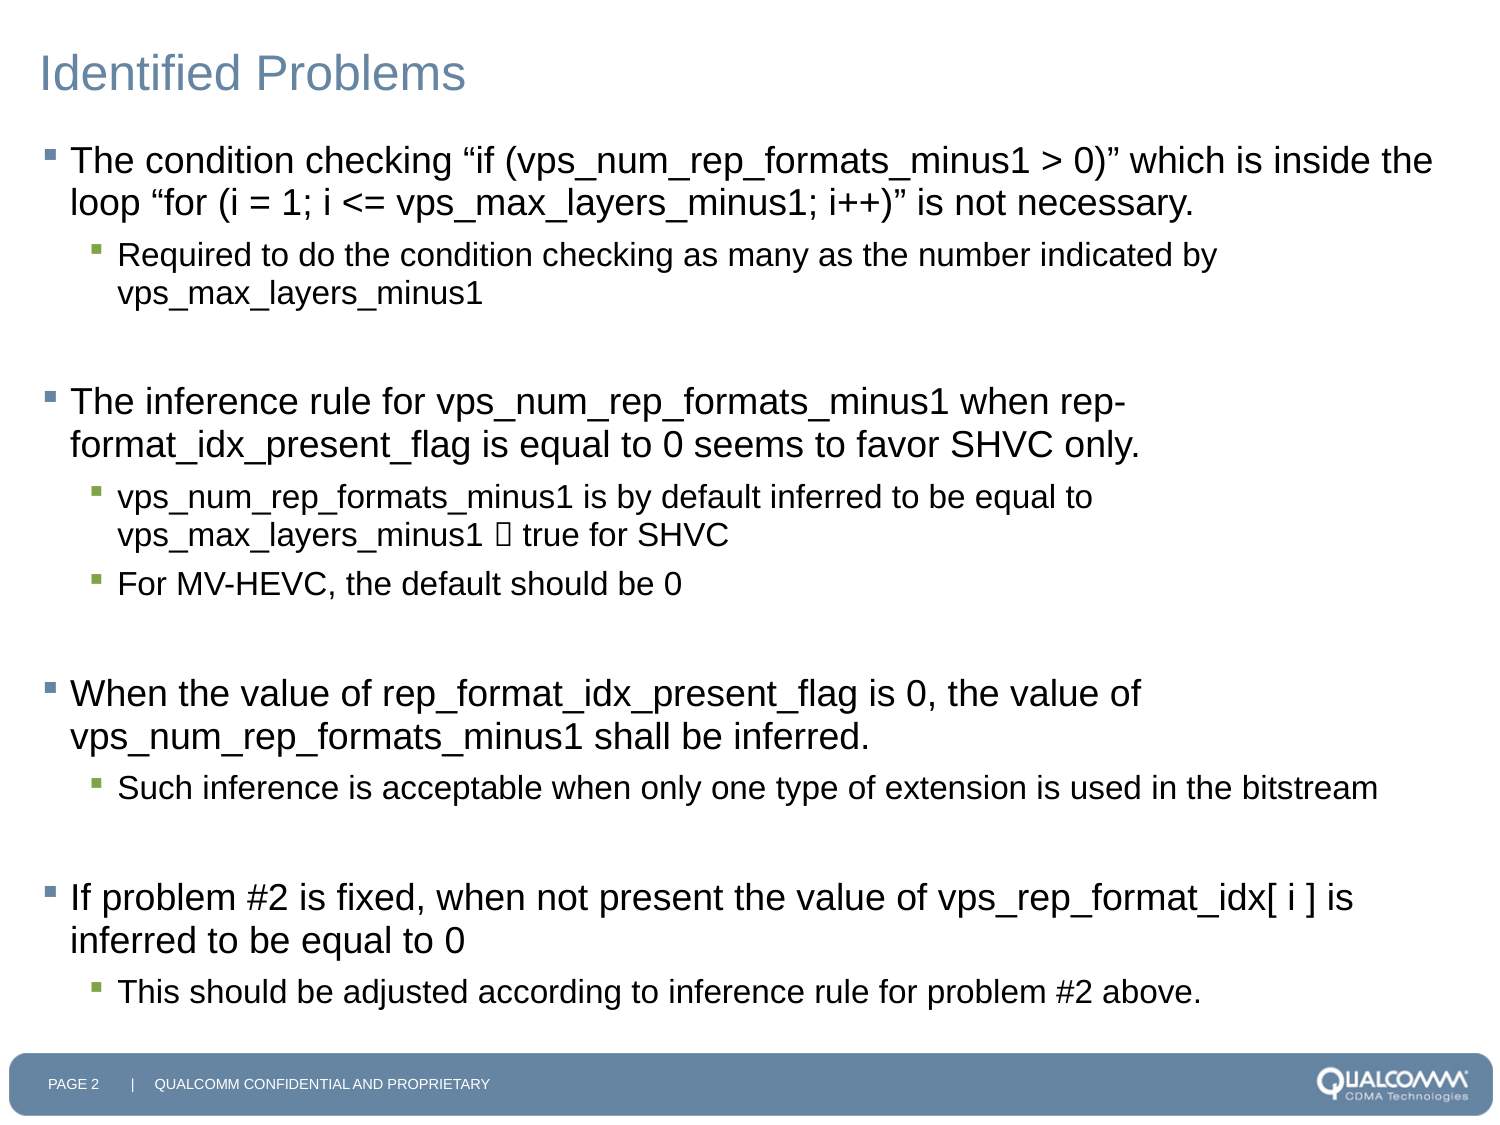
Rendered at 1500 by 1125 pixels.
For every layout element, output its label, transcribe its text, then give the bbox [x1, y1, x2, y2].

picture [0, 1048, 1500, 1125]
list The condition checking “if (vps_num_rep_formats_minus1 > 0)” which is inside the loop “for (i = 1; i <= vps_max_layers_minus1; i++)” is not necessary. Required to do the condition checking as many as the number indicated by vps_max_layers_minus1 The inference rule for vps_num_rep_formats_minus1 when rep-format_idx_present_flag is equal to 0 seems to favor SHVC only. vps_num_rep_formats_minus1 is by default inferred to be equal to vps_max_layers_minus1  true for SHVC For MV-HEVC, the default should be 0 When the value of rep_format_idx_present_flag is 0, the value of vps_num_rep_formats_minus1 shall be inferred. Such inference is acceptable when only one type of extension is used in the bitstream If problem #2 is fixed, when not present the value of vps_rep_format_idx[ i ] is inferred to be equal to 0 This should be adjusted according to inference rule for problem #2 above. [26, 131, 1457, 1004]
title Identified Problems [23, 44, 1457, 138]
